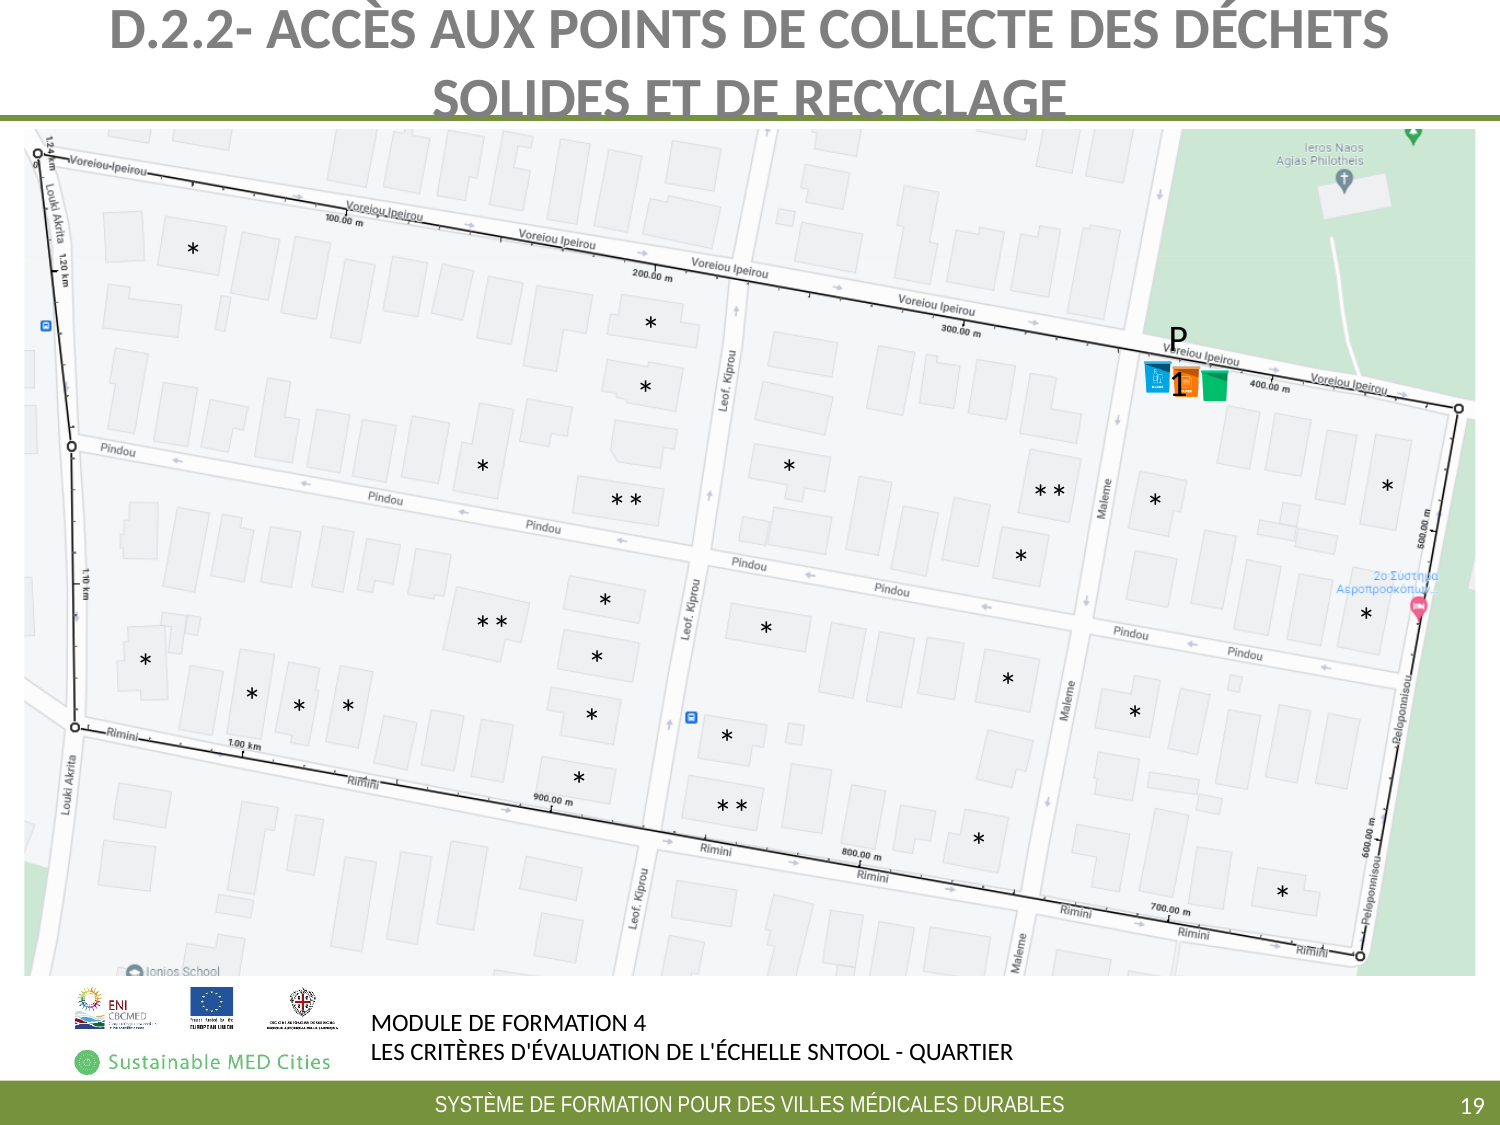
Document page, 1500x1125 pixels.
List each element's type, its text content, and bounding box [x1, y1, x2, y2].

title D.2.2- ACCÈS AUX POINTS DE COLLECTE DES DÉCHETS SOLIDES ET DE RECYCLAGE [0, 0, 1500, 121]
picture [62, 978, 356, 1080]
slide_number ‹#› [1399, 1074, 1500, 1125]
picture [24, 129, 1476, 976]
